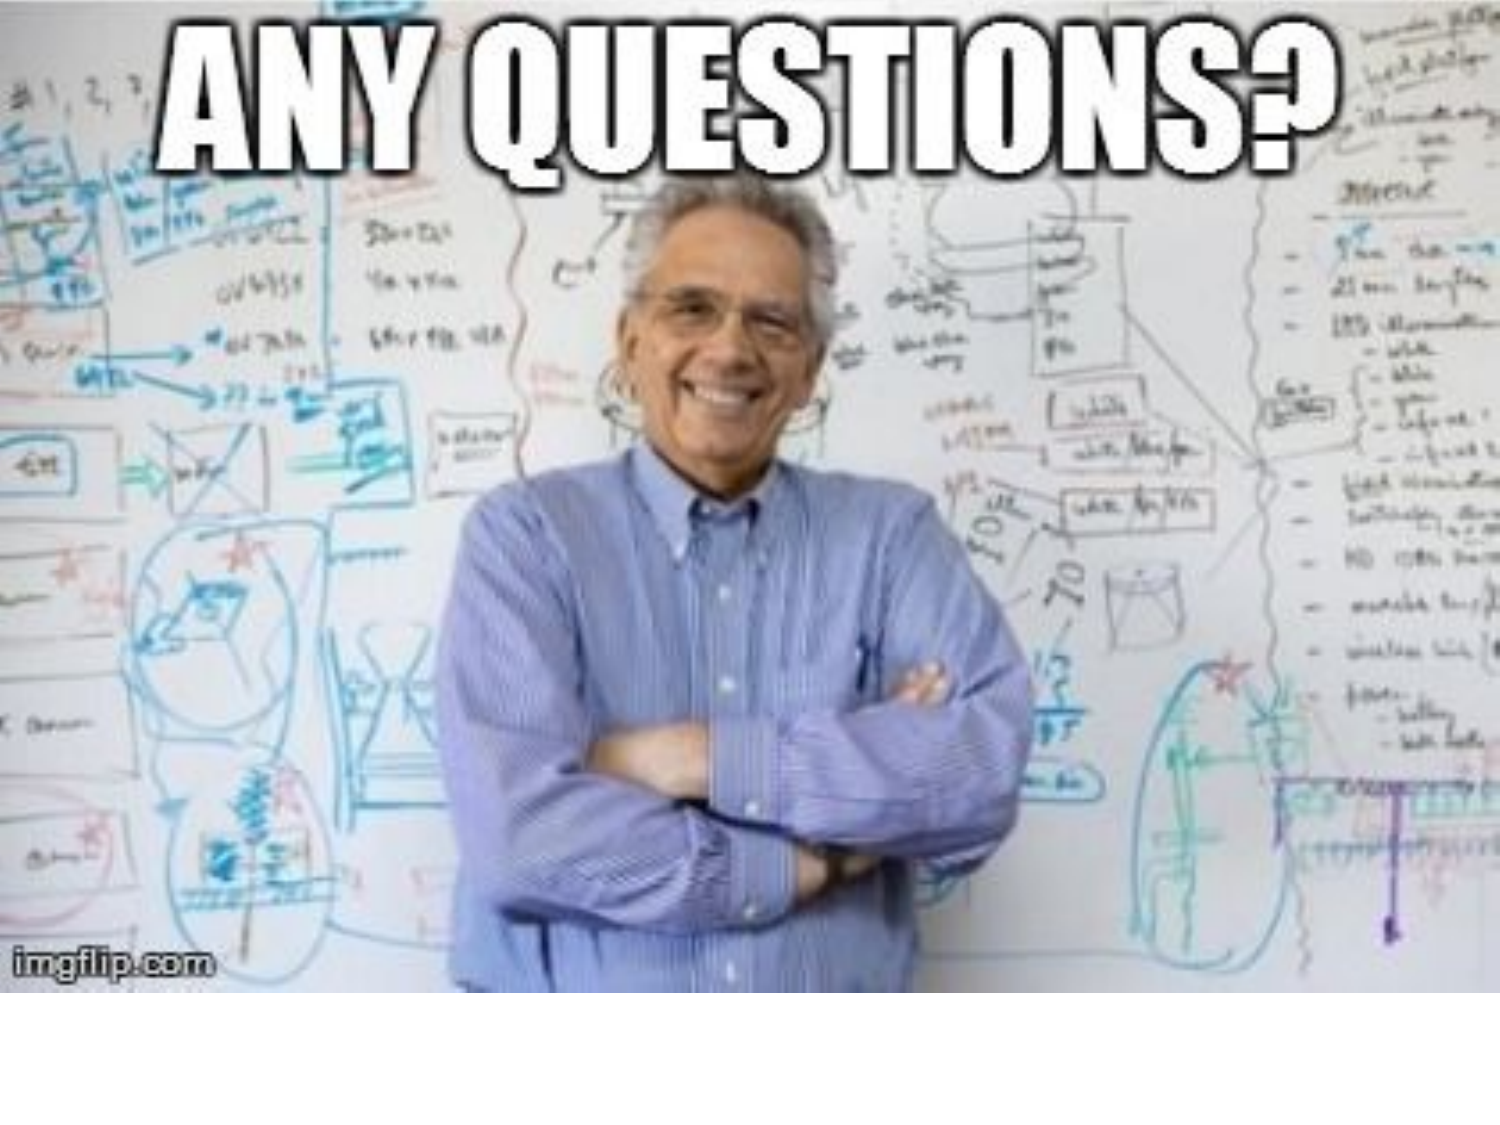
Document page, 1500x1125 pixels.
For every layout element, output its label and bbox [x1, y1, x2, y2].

picture [0, 0, 1500, 993]
